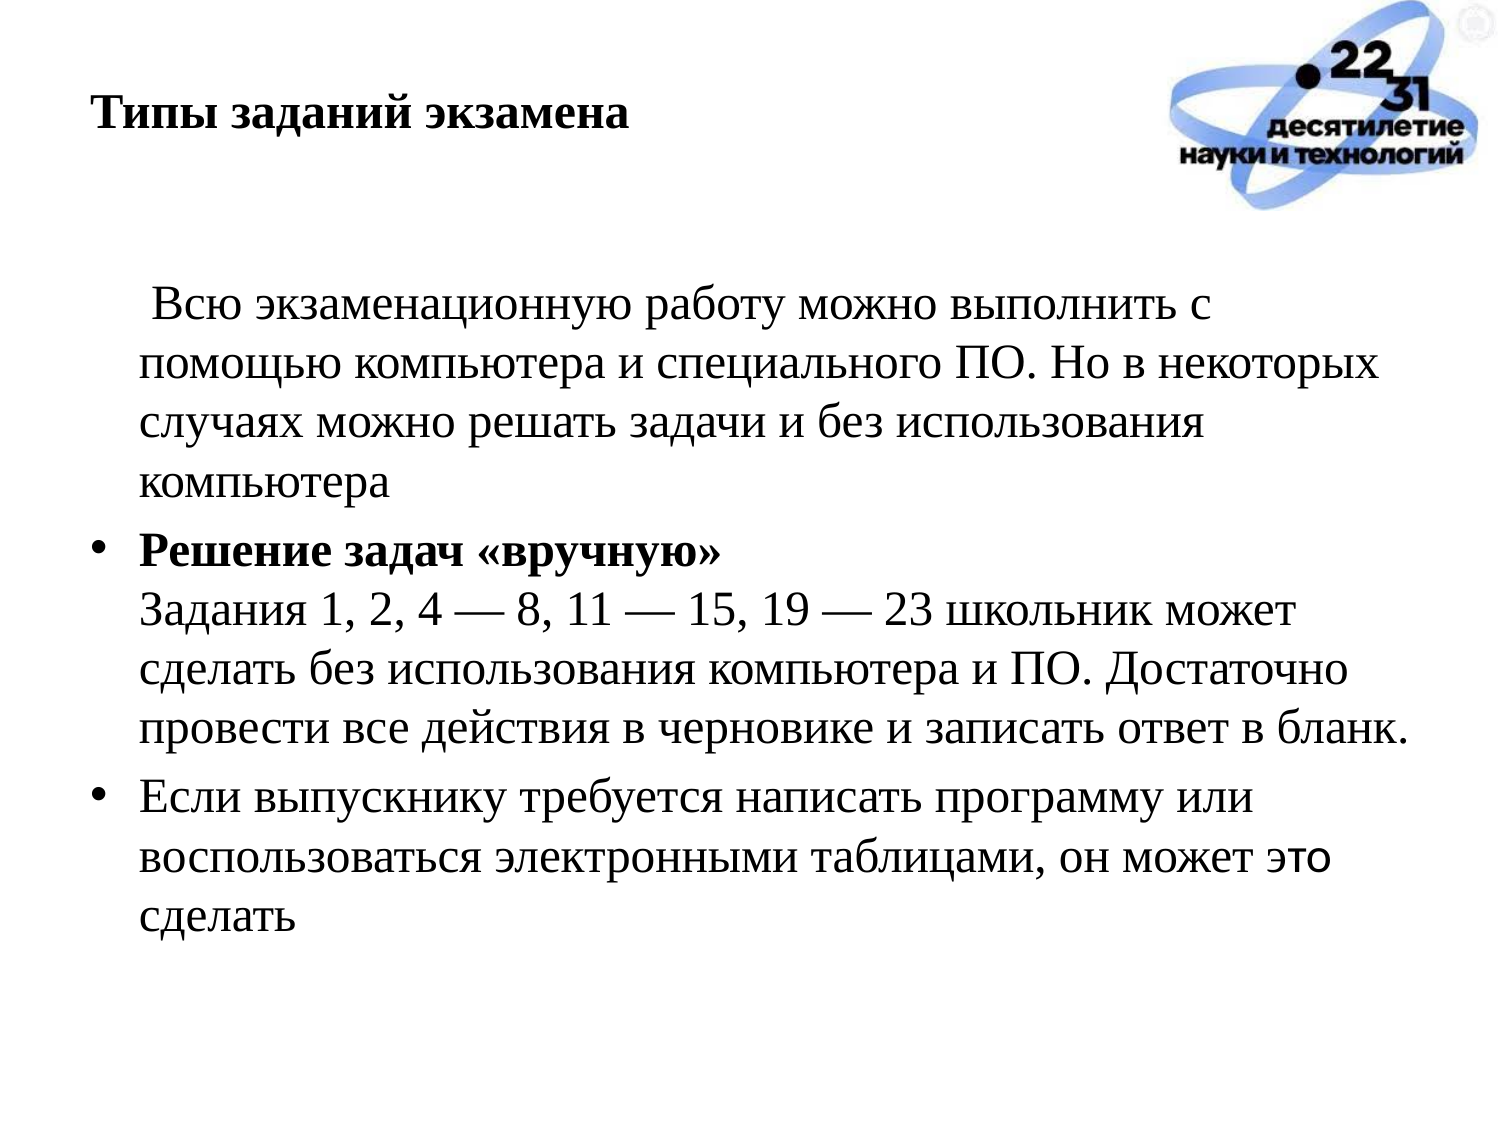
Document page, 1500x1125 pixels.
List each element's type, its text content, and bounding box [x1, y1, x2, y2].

picture [1148, 0, 1500, 212]
list Всю экзаменационную работу можно выполнить с помощью компьютера и специального ПО. Но в некоторых случаях можно решать задачи и без использования компьютера Решение задач «вручную» Задания 1, 2, 4 — 8, 11 — 15, 19 — 23 школьник может сделать без использования компьютера и ПО. Достаточно провести все действия в черновике и записать ответ в бланк. Если выпускнику требуется написать программу или воспользоваться электронными таблицами, он может это сделать [75, 262, 1425, 1005]
title Типы заданий экзамена [75, 45, 1425, 233]
